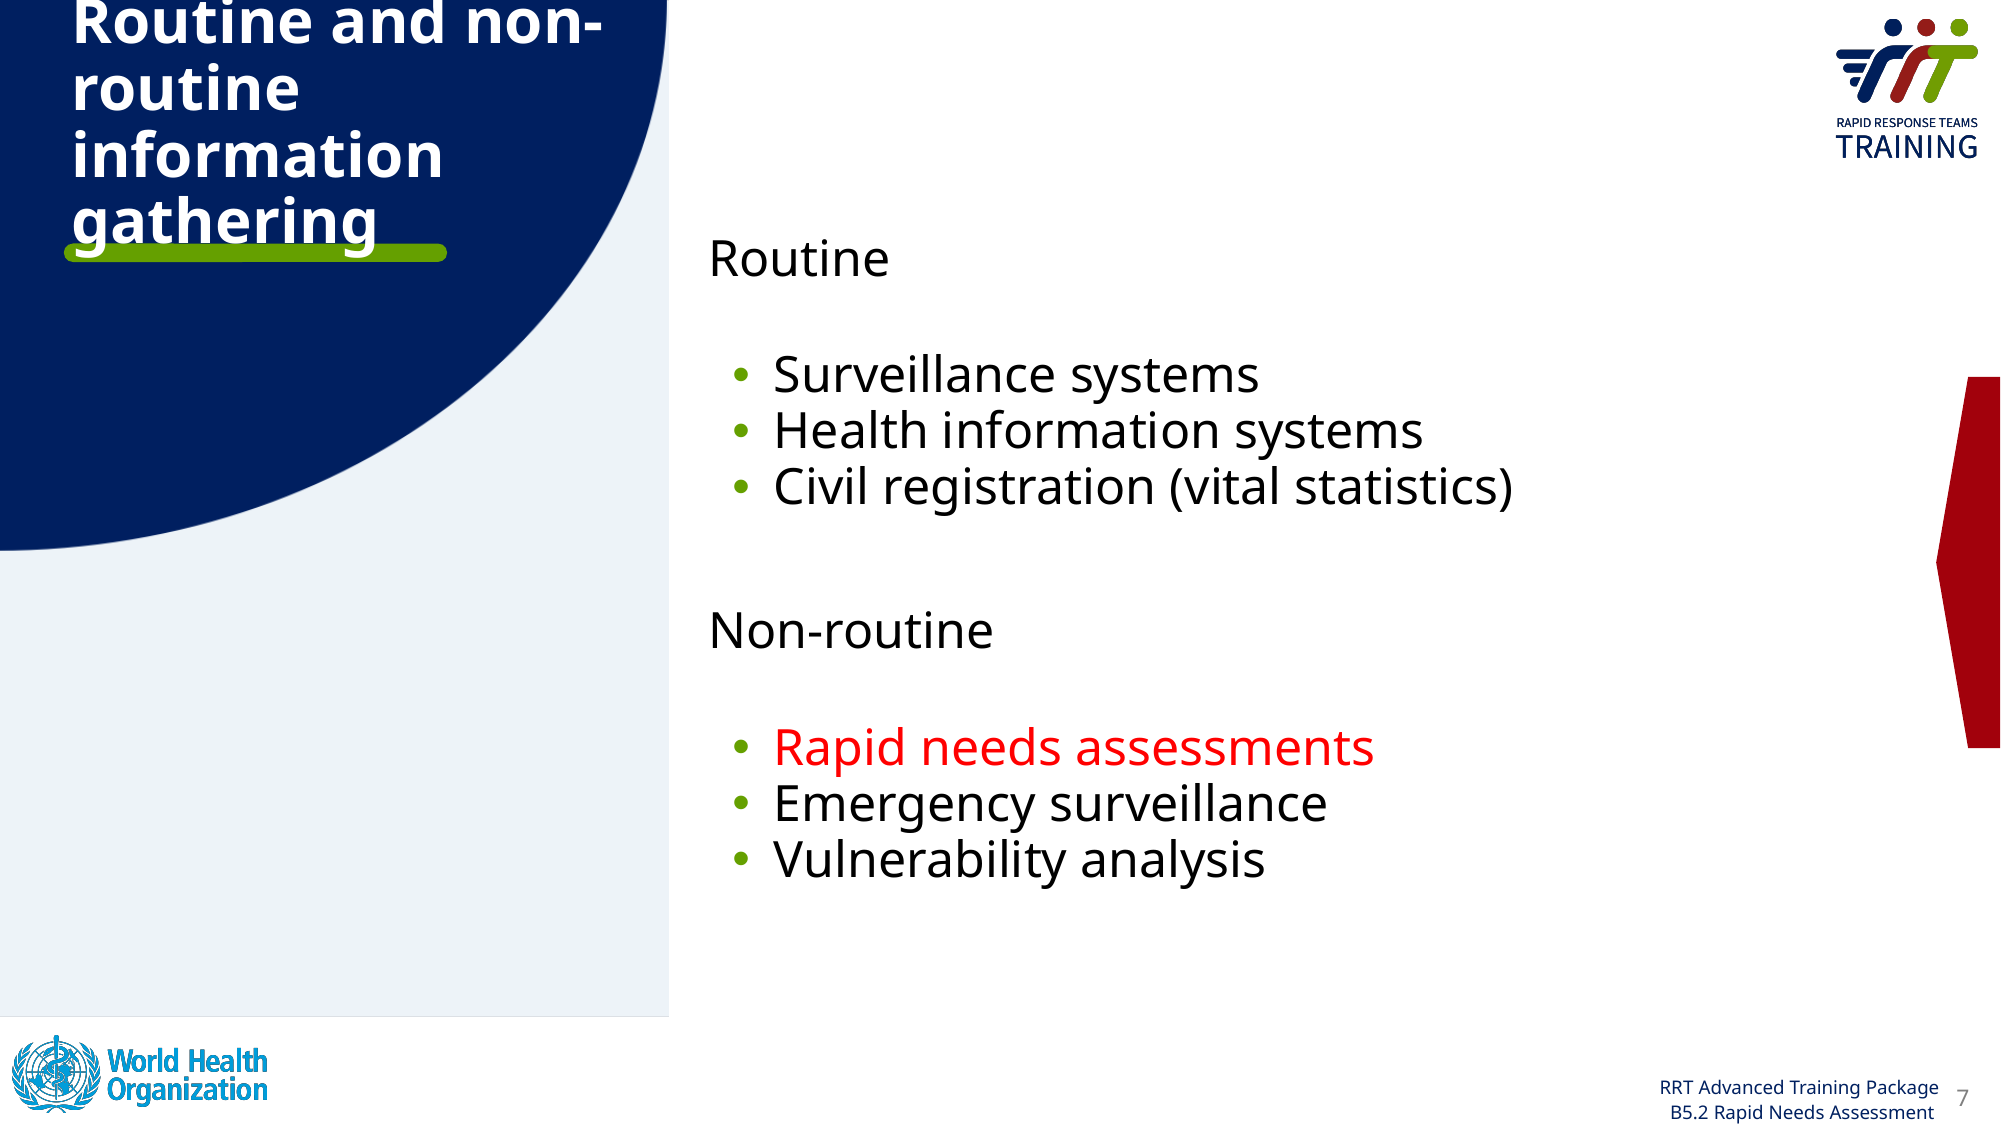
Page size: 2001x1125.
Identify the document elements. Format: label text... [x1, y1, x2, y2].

picture [40, 1062, 47, 1070]
title Routine and non-routine information gathering [63, 0, 653, 267]
picture [30, 1083, 37, 1091]
picture [12, 1035, 54, 1068]
picture [22, 1062, 26, 1077]
picture [59, 1035, 267, 1113]
picture [34, 1054, 43, 1078]
picture [46, 1056, 54, 1062]
picture [1835, 19, 1978, 167]
picture [0, 0, 669, 1018]
list Routine Surveillance systems Health information systems Civil registration (vital statistics) Non-routine Rapid needs assessments Emergency surveillance Vulnerability analysis [700, 225, 1937, 900]
picture [12, 1083, 48, 1113]
picture [36, 1088, 78, 1105]
picture [50, 1108, 62, 1113]
picture [71, 1053, 90, 1091]
picture [24, 1054, 36, 1087]
